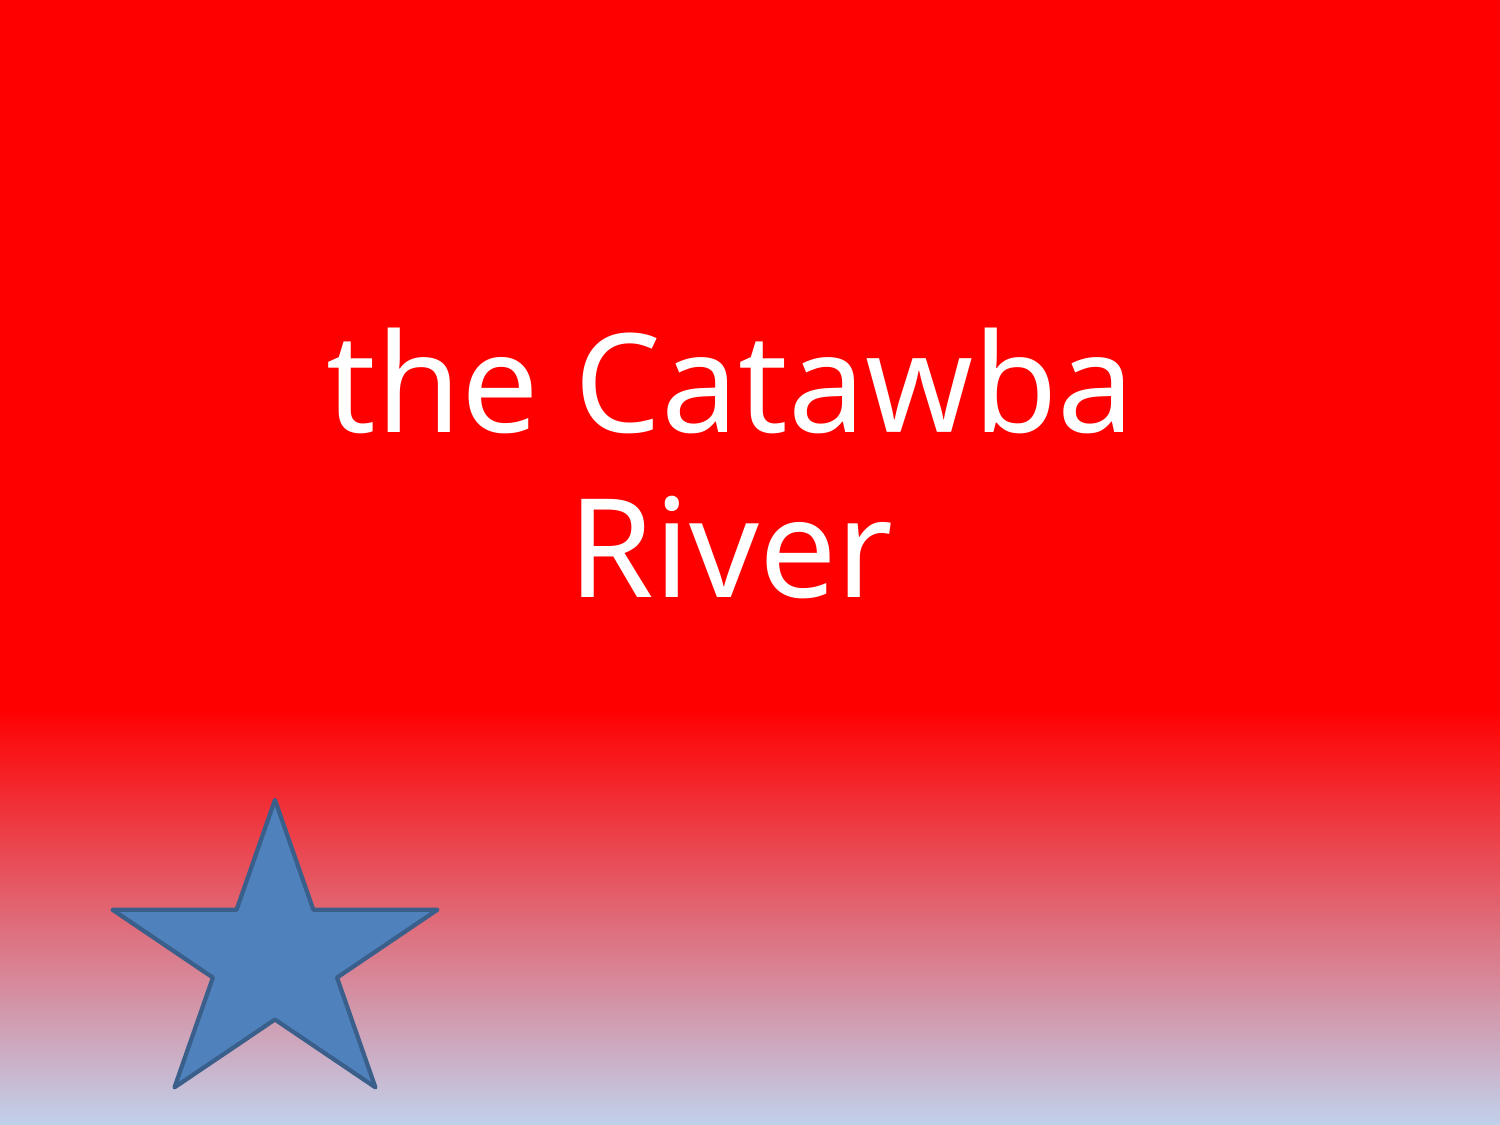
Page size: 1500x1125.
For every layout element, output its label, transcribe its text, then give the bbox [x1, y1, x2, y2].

text_box [110, 797, 440, 1090]
text_box the Catawba River [262, 287, 1200, 633]
